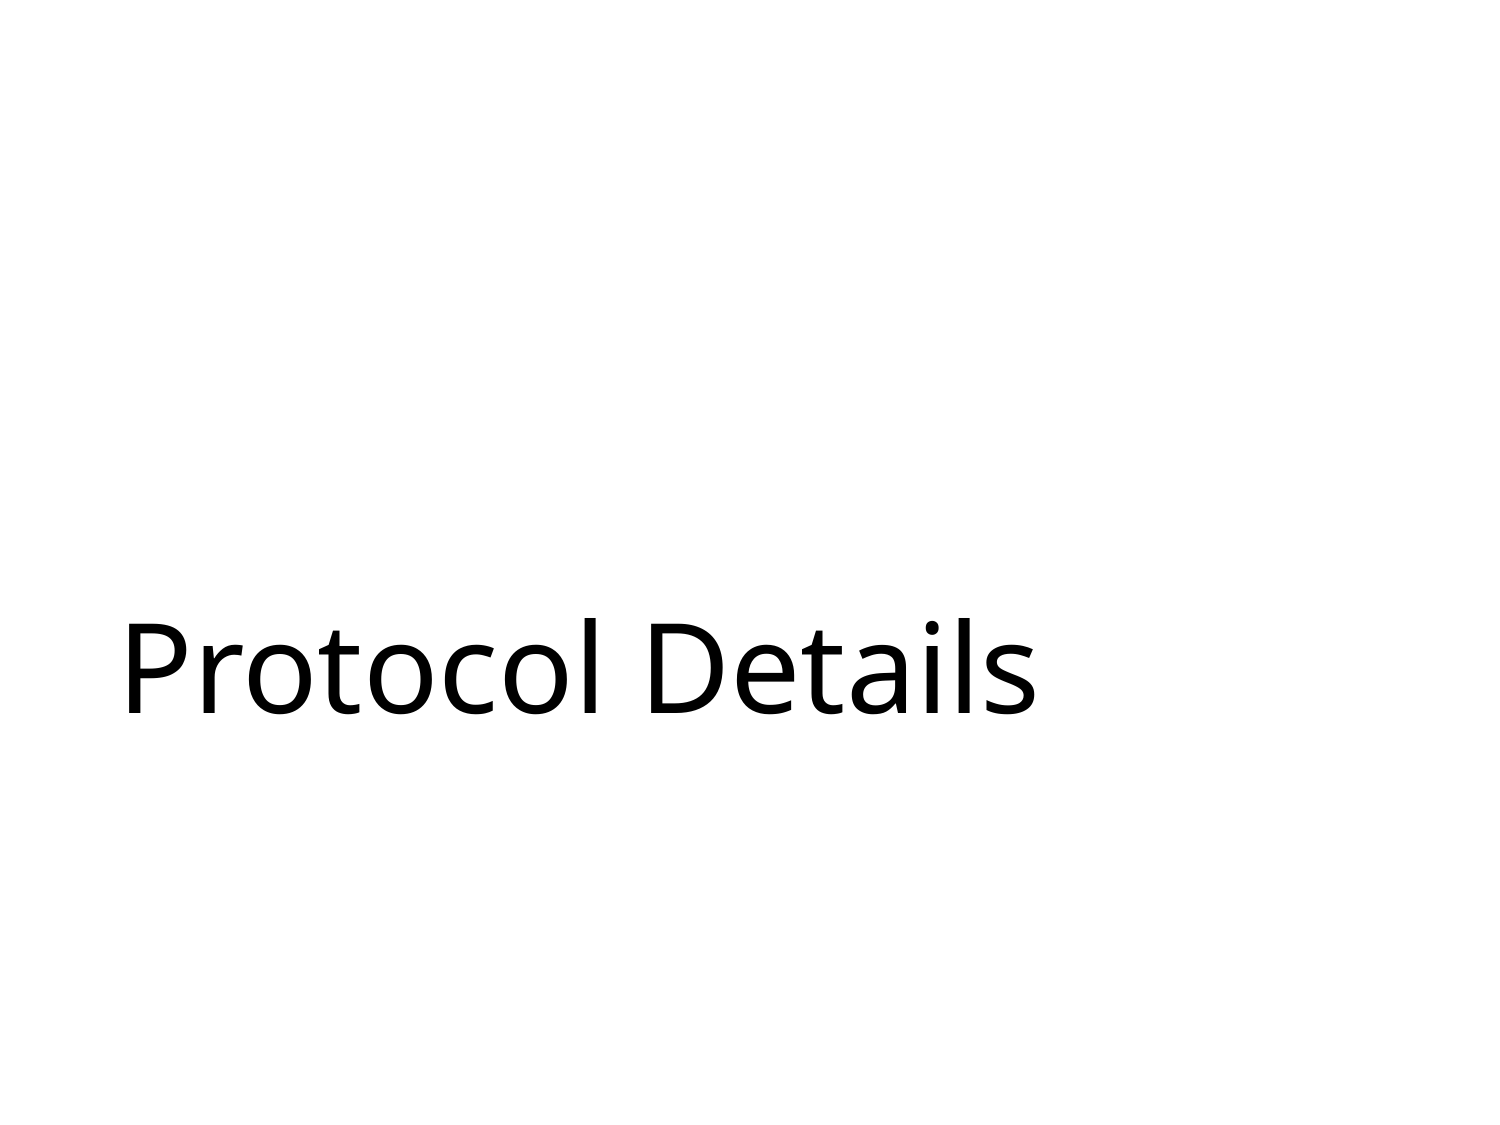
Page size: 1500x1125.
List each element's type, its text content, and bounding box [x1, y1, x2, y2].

title Protocol Details [102, 280, 1397, 749]
